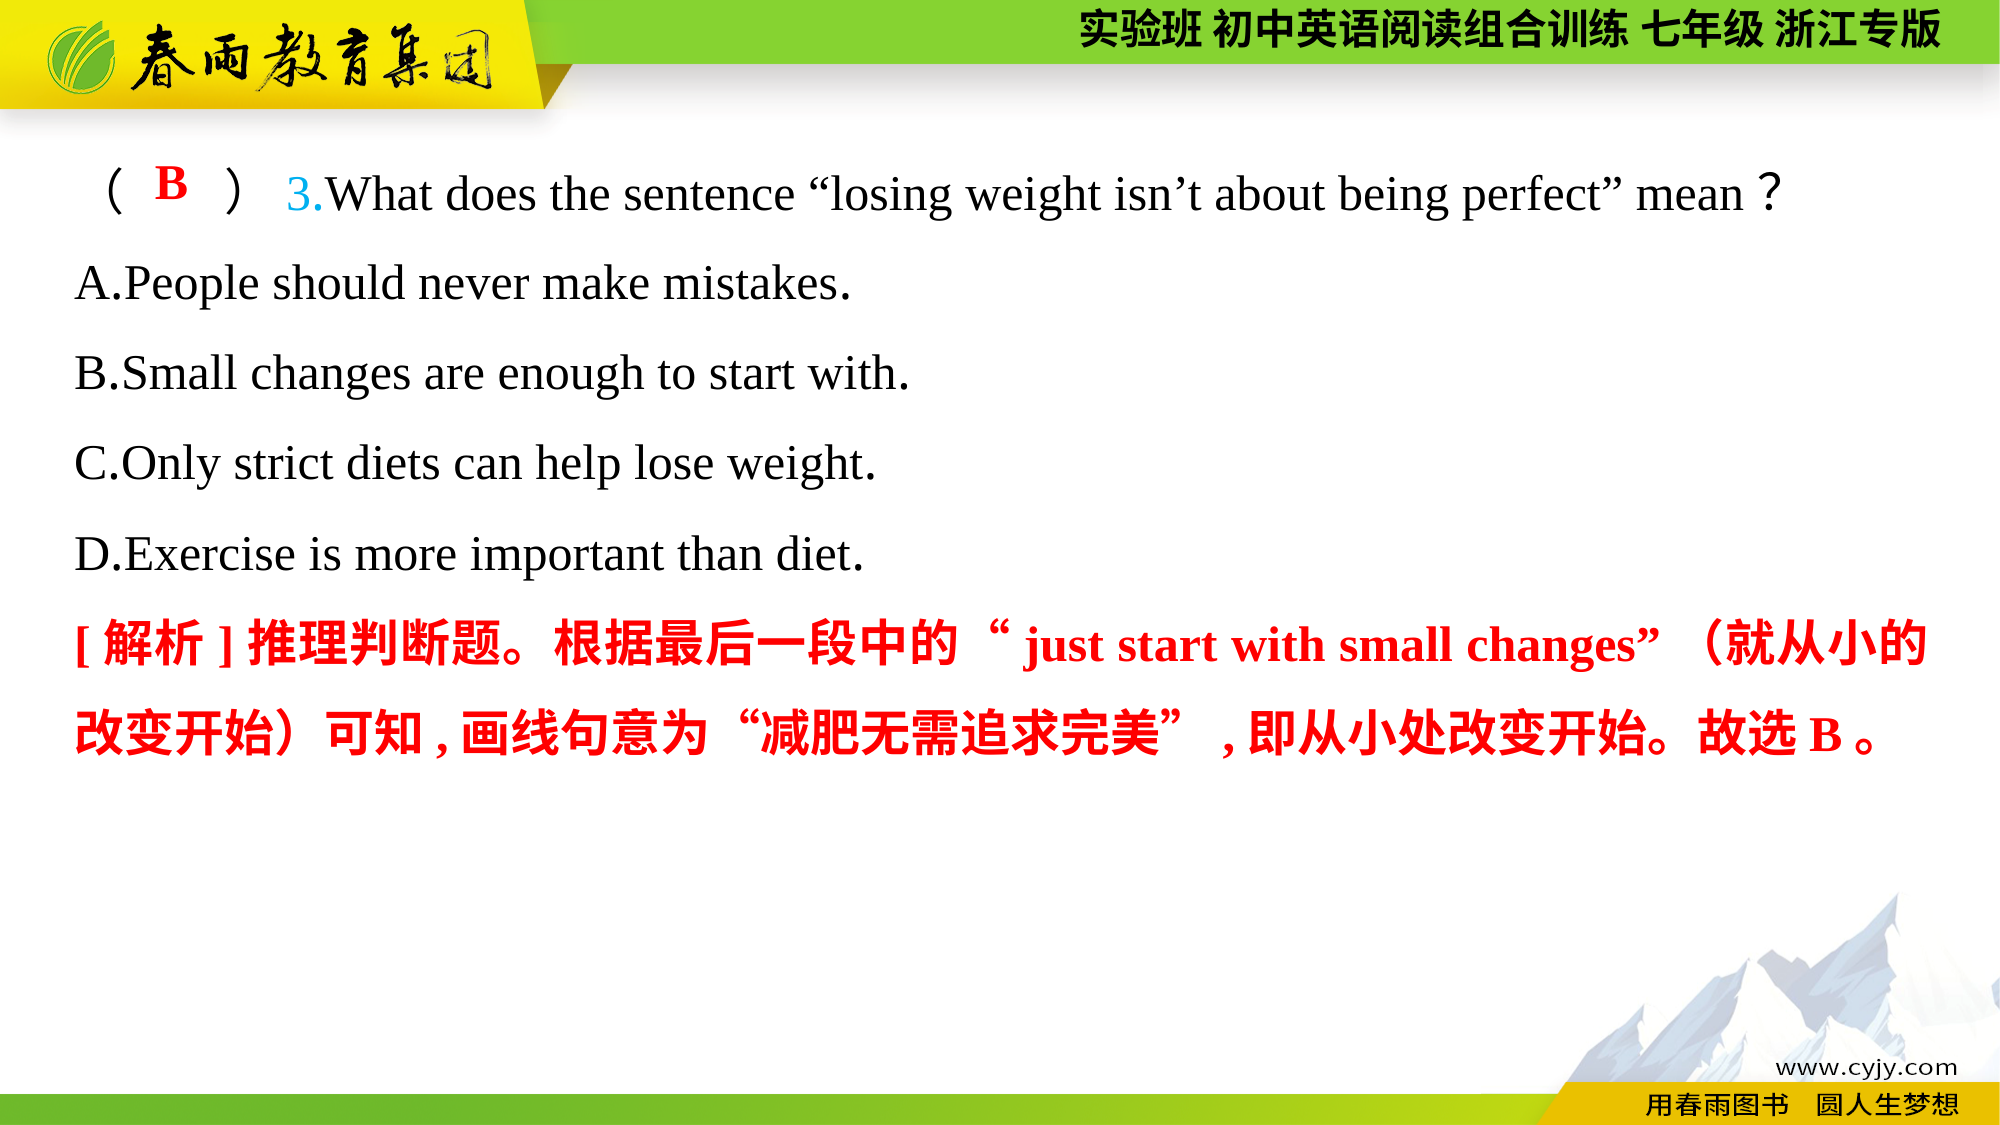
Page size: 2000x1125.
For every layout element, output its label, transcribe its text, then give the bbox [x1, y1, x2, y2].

text_box [解析]推理判断题。根据最后一段中的“just start with small changes”（就从小的改变开始）可知,画线句意为“减肥无需追求完美”,即从小处改变开始。故选B。 [59, 574, 1944, 770]
picture [0, 0, 2000, 1125]
text_box B [139, 141, 203, 217]
list （ ）3.What does the sentence “losing weight isn’t about being perfect” mean？ A.People should never make mistakes. B.Small changes are enough to start with. C.Only strict diets can help lose weight. D.Exercise is more important than diet. [59, 122, 1944, 574]
